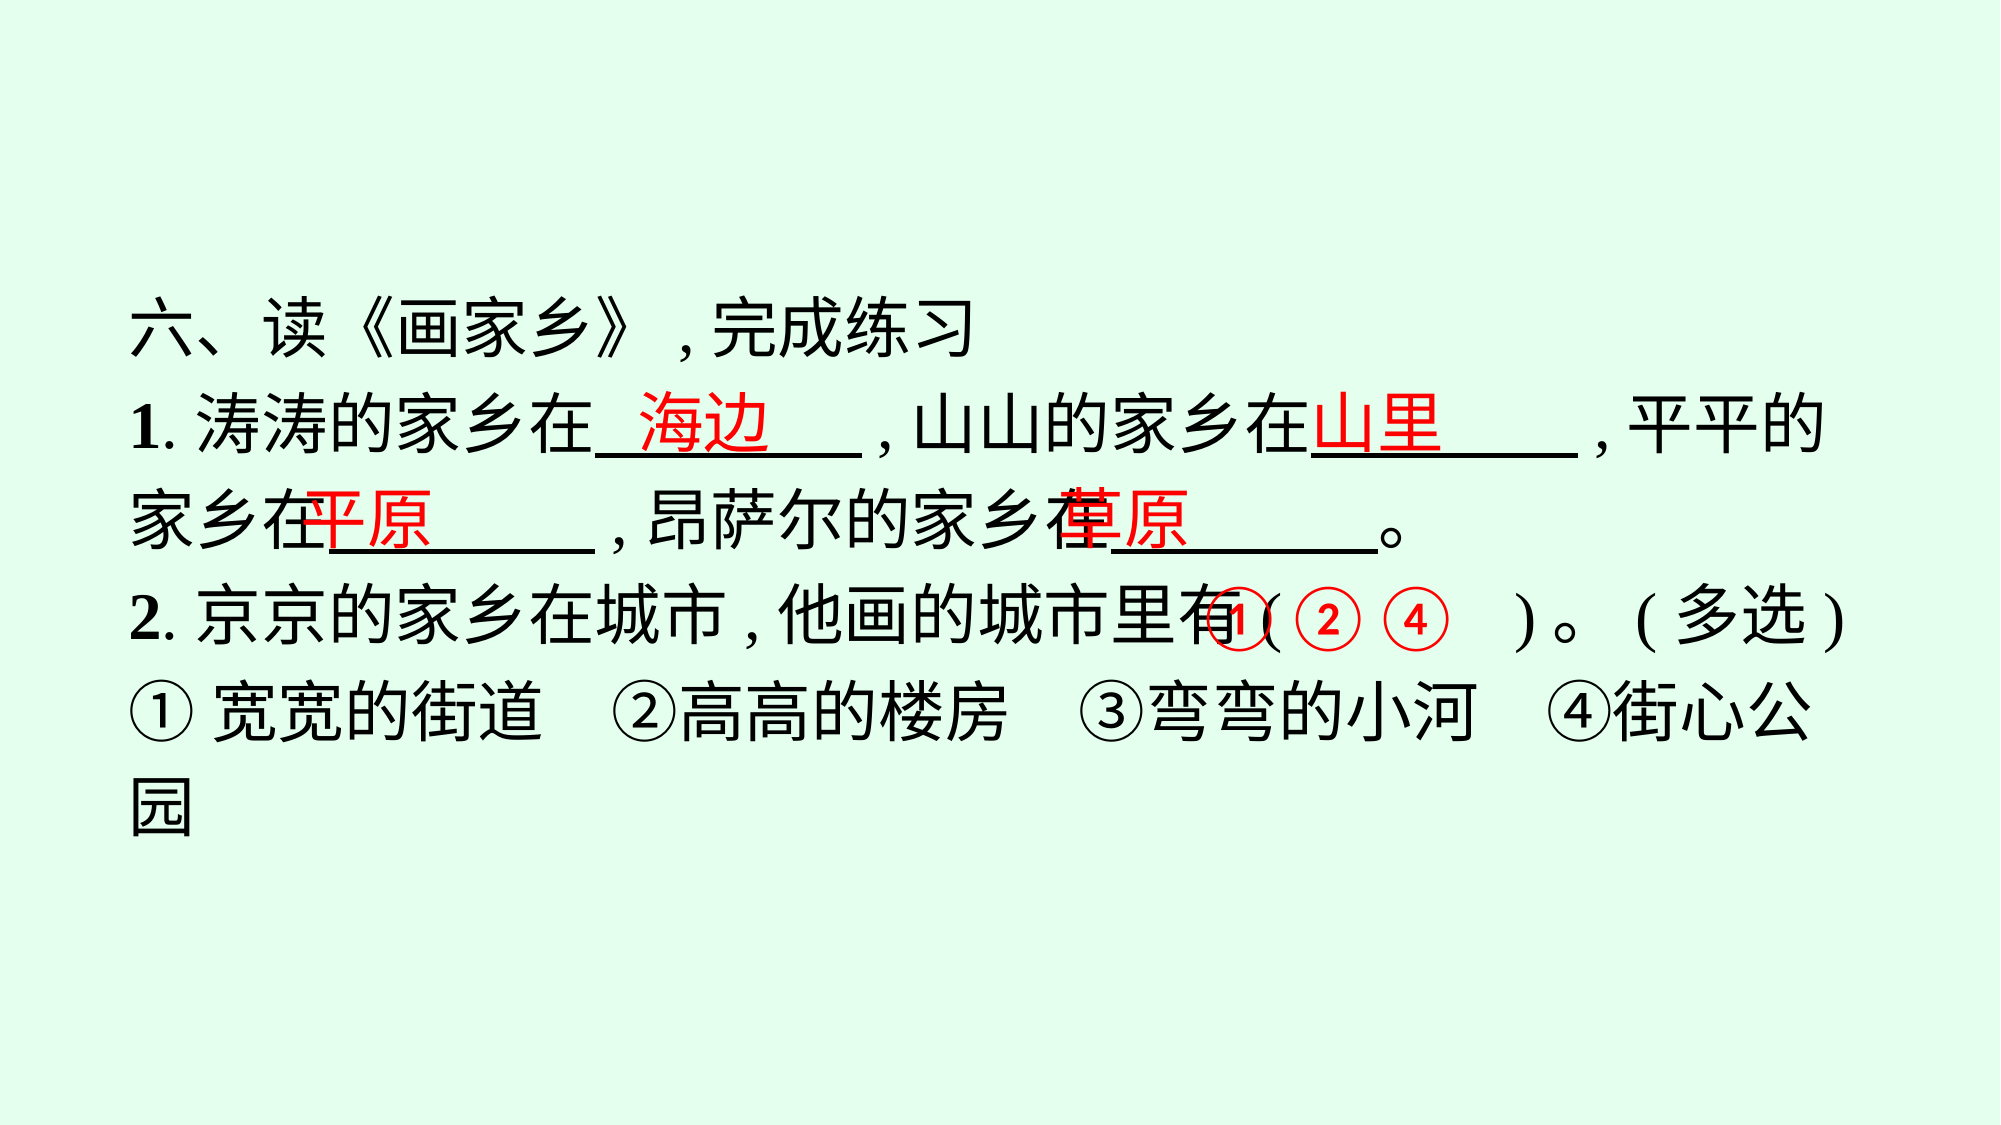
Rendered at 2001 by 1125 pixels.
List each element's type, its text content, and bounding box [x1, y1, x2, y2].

text_box 海边 [622, 356, 786, 468]
text_box 山里 [1295, 356, 1459, 468]
text_box 草原 [1043, 453, 1207, 565]
text_box 六、读《画家乡》,完成练习 1.涛涛的家乡在 ,山山的家乡在 ,平平的家乡在 ,昂萨尔的家乡在 。 2.京京的家乡在城市,他画的城市里有( )。(多选) ①宽宽的街道 ②高高的楼房 ③弯弯的小河 ④街心公园 [113, 262, 1887, 853]
text_box 平原 [286, 453, 450, 565]
text_box ①②④ [1180, 550, 1477, 662]
